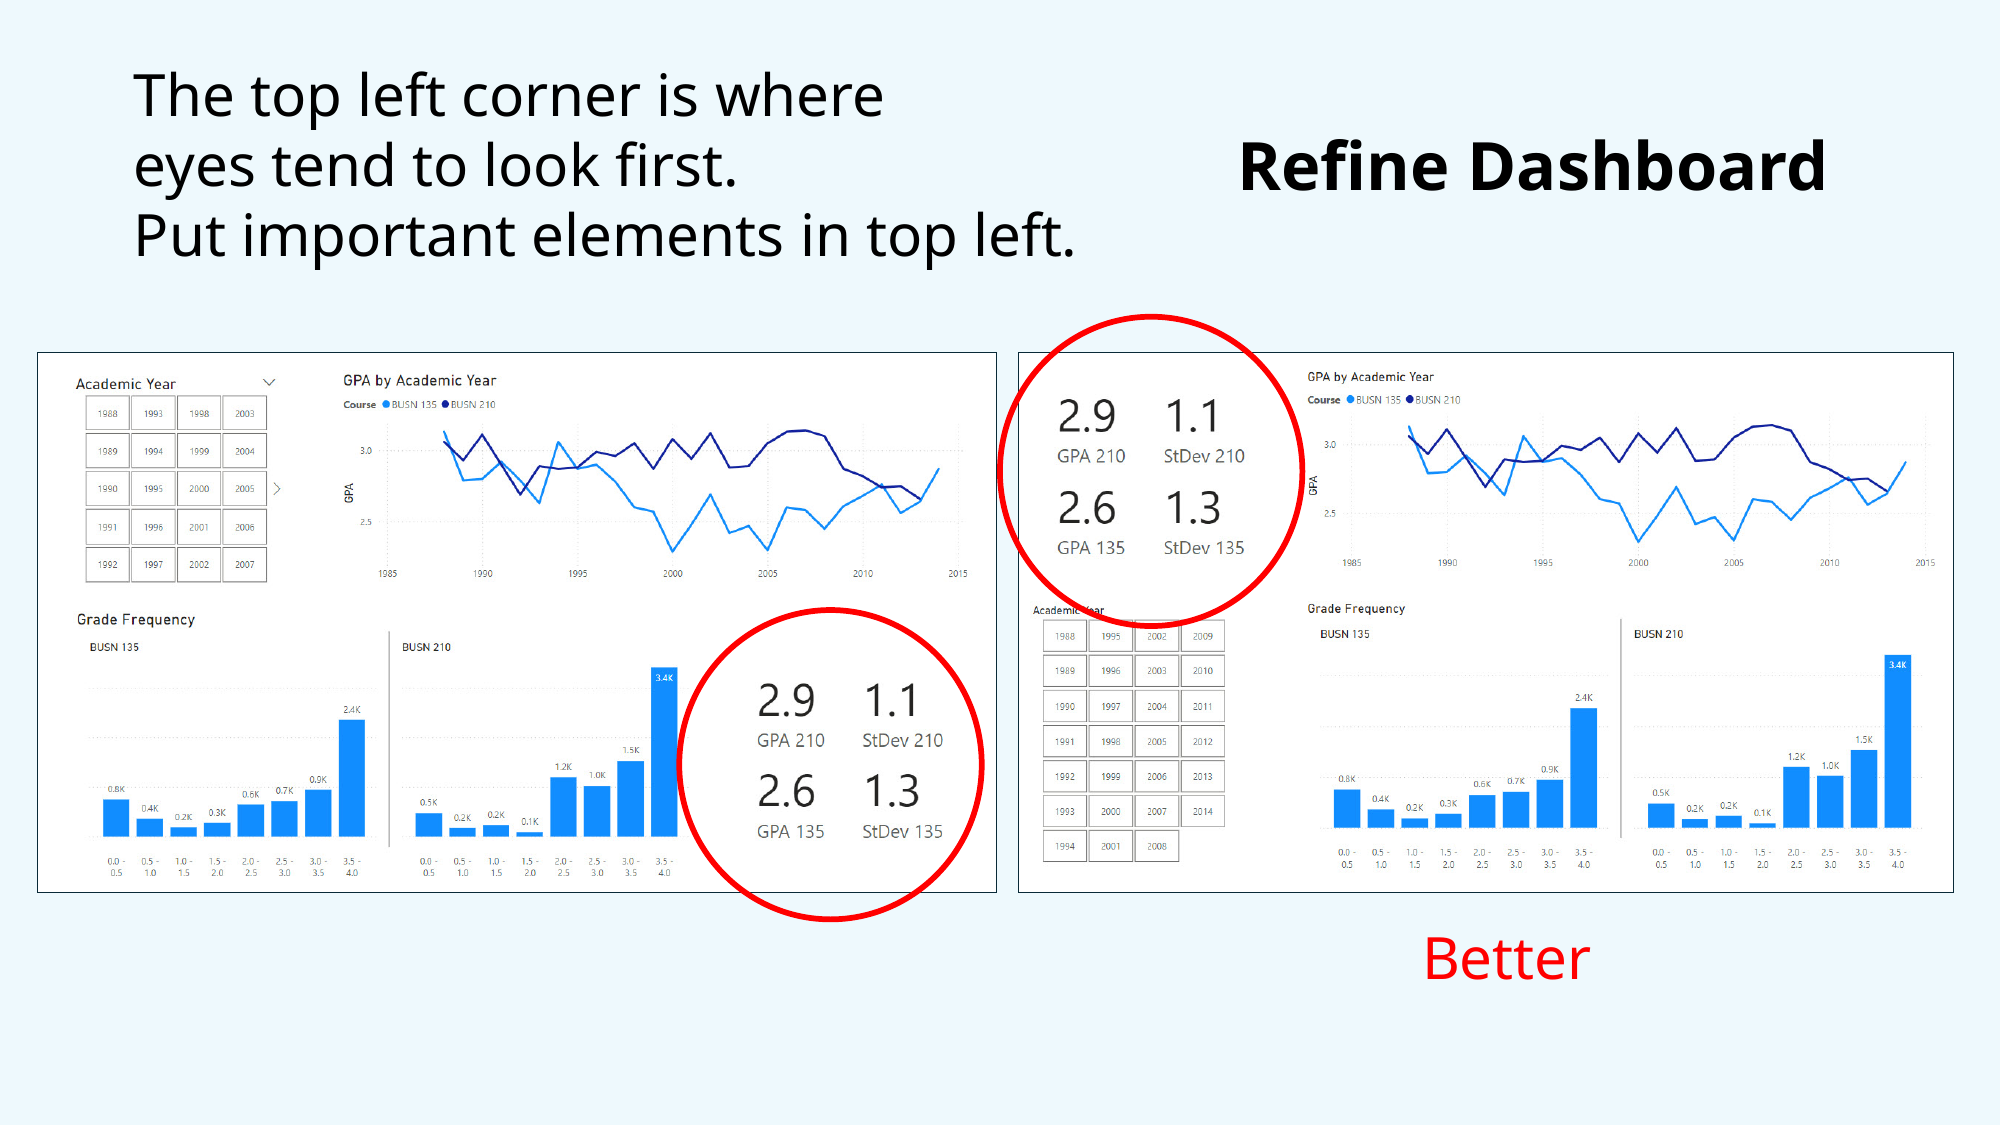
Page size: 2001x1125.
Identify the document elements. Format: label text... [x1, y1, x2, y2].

text_box The top left corner is where eyes tend to look first. Put important elements in top left. [119, 50, 1165, 276]
text_box [998, 396, 1017, 547]
title Refine Dashboard [1222, 59, 1940, 278]
text_box [1052, 315, 1250, 352]
text_box Better [1282, 913, 1731, 999]
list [36, 352, 998, 893]
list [1017, 352, 1955, 893]
text_box [743, 893, 918, 921]
